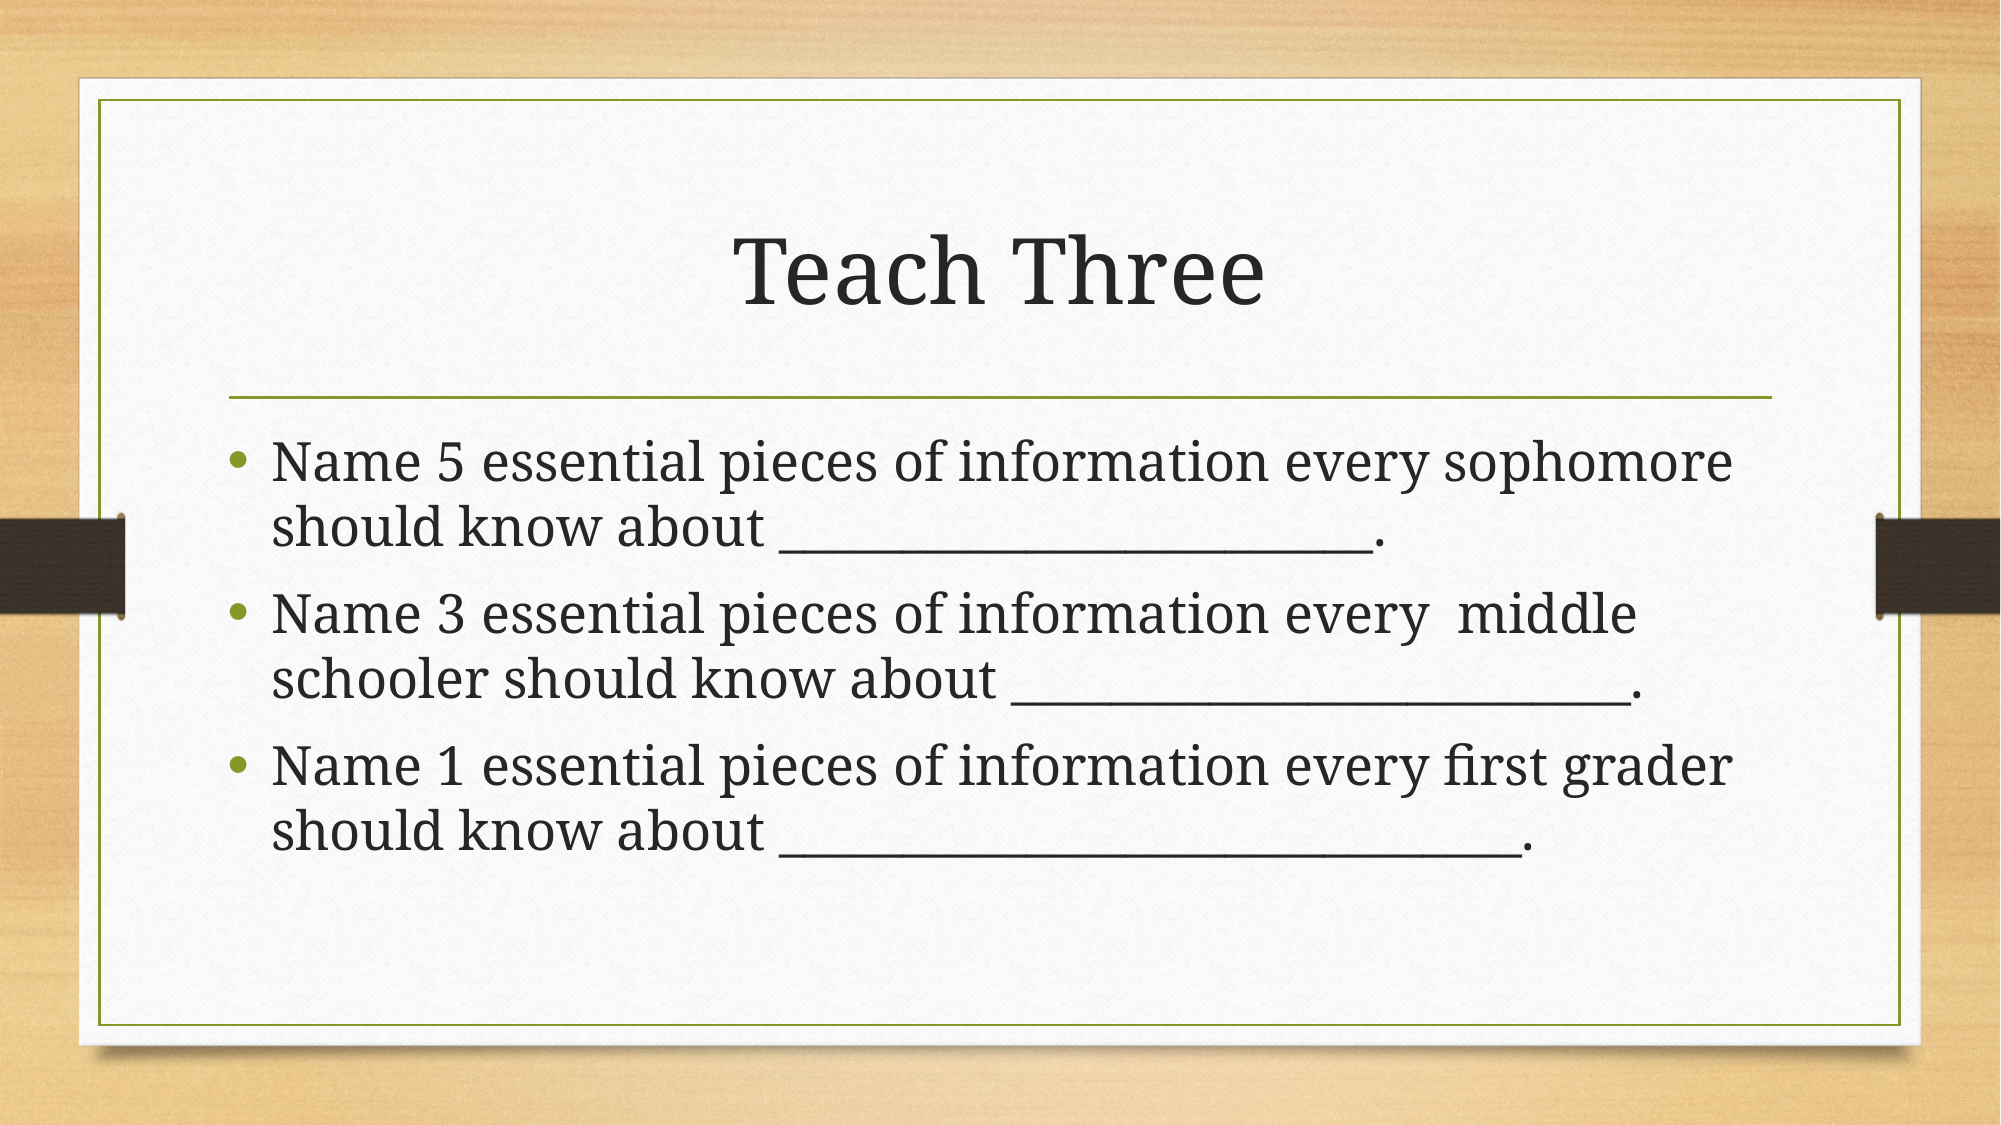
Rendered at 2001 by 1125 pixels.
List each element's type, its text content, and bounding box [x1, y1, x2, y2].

list Name 5 essential pieces of information every sophomore should know about ________________________. Name 3 essential pieces of information every middle schooler should know about _________________________. Name 1 essential pieces of information every first grader should know about ______________________________. [212, 419, 1788, 964]
title Teach Three [212, 161, 1788, 375]
picture [0, 0, 2001, 1125]
